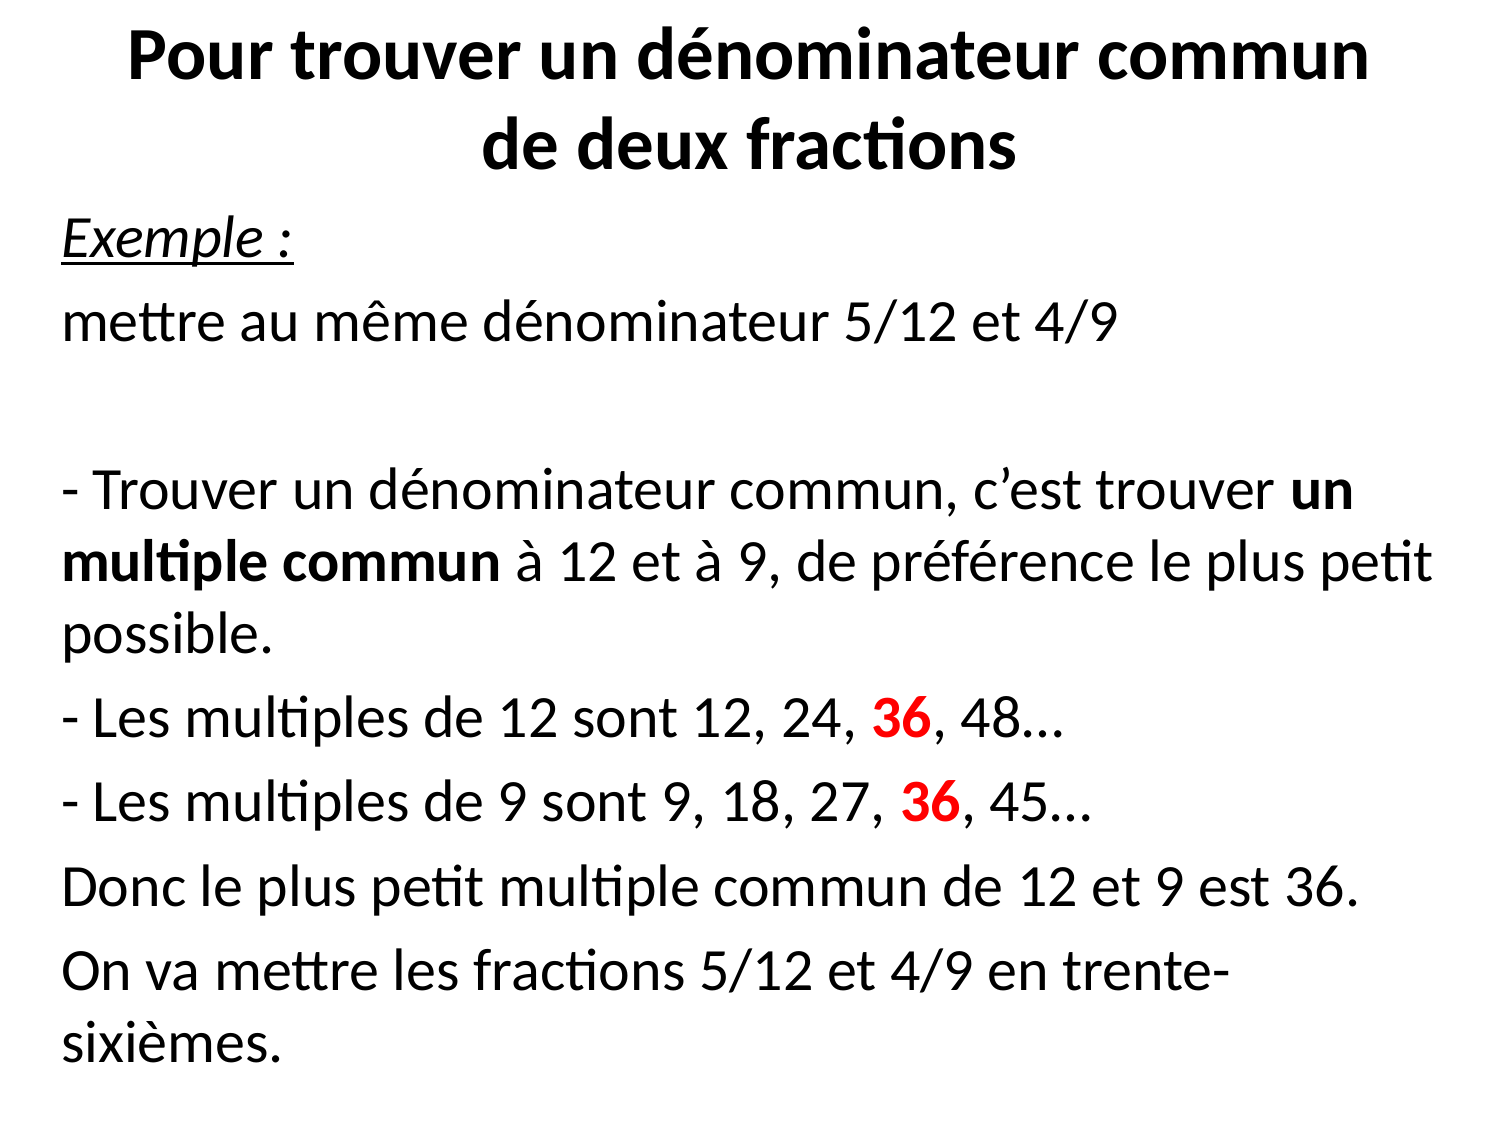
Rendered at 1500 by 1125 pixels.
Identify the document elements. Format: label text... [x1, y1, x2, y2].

title Pour trouver un dénominateur commun de deux fractions [75, 21, 1425, 167]
list Exemple : mettre au même dénominateur 5/12 et 4/9 - Trouver un dénominateur commun, c’est trouver un multiple commun à 12 et à 9, de préférence le plus petit possible. - Les multiples de 12 sont 12, 24, 36, 48… - Les multiples de 9 sont 9, 18, 27, 36, 45… Donc le plus petit multiple commun de 12 et 9 est 36. On va mettre les fractions 5/12 et 4/9 en trente-sixièmes. [46, 190, 1467, 1089]
